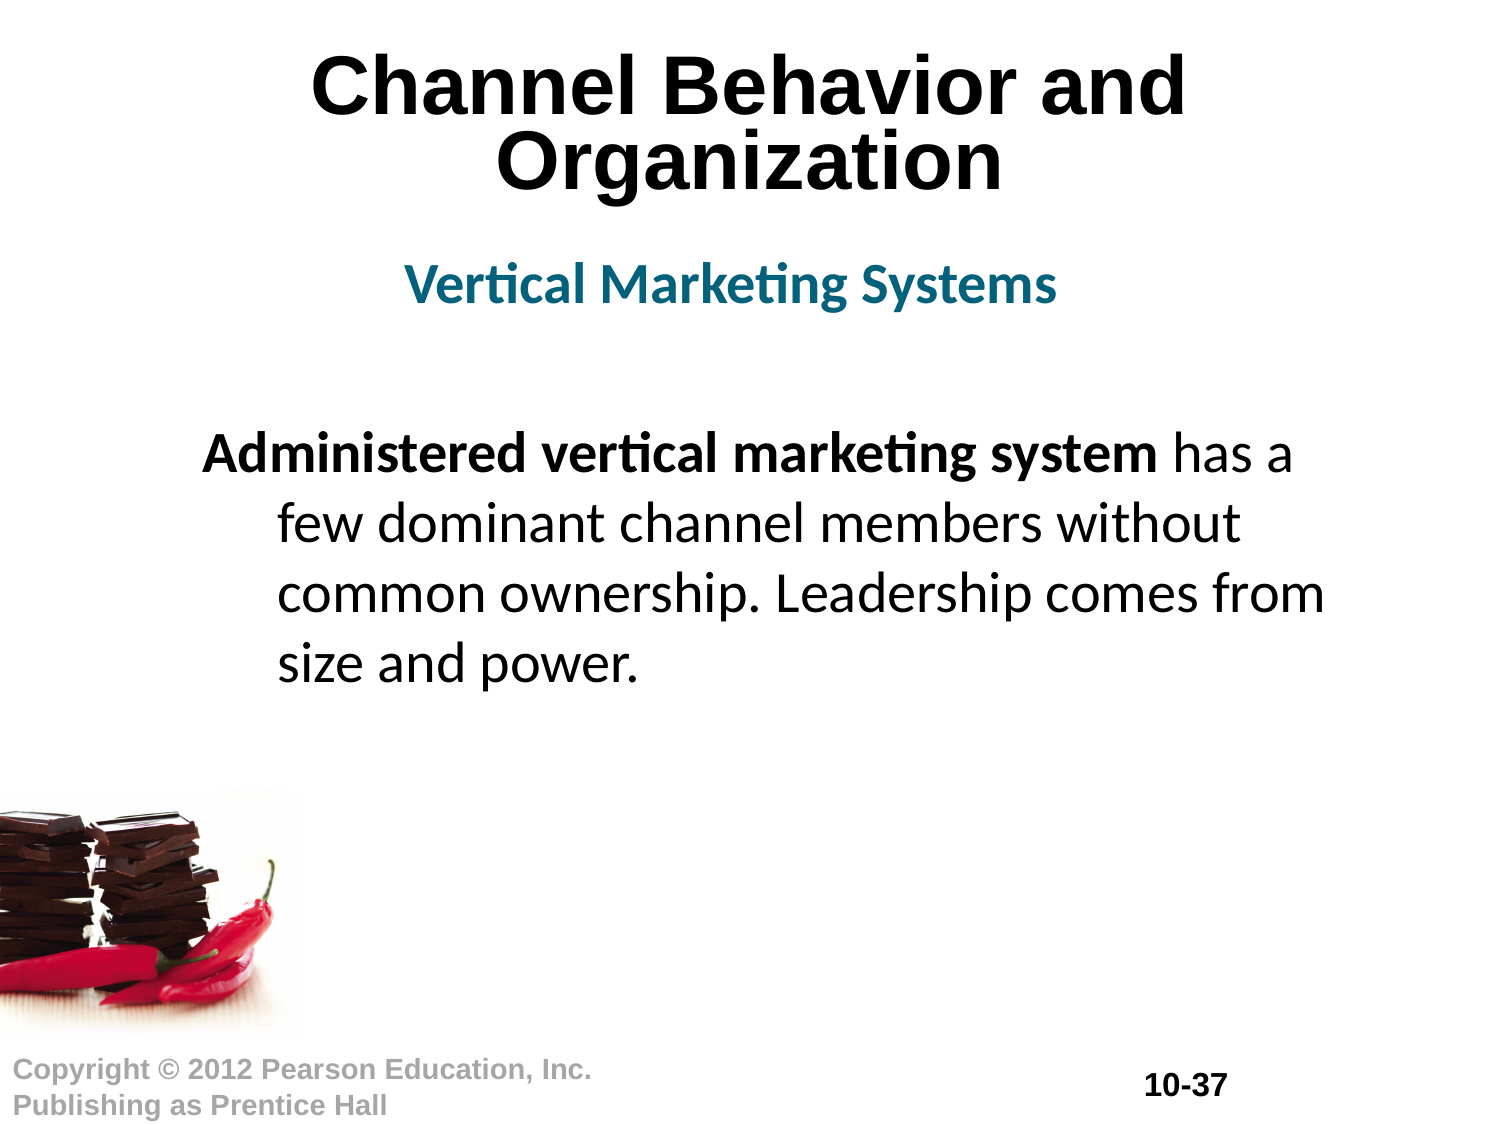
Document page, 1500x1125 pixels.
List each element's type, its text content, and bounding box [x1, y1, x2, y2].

list Administered vertical marketing system has a few dominant channel members without common ownership. Leadership comes from size and power. [112, 324, 1388, 1001]
picture [0, 789, 300, 1039]
title Channel Behavior and Organization [112, 37, 1388, 226]
list Vertical Marketing Systems [149, 237, 1326, 301]
